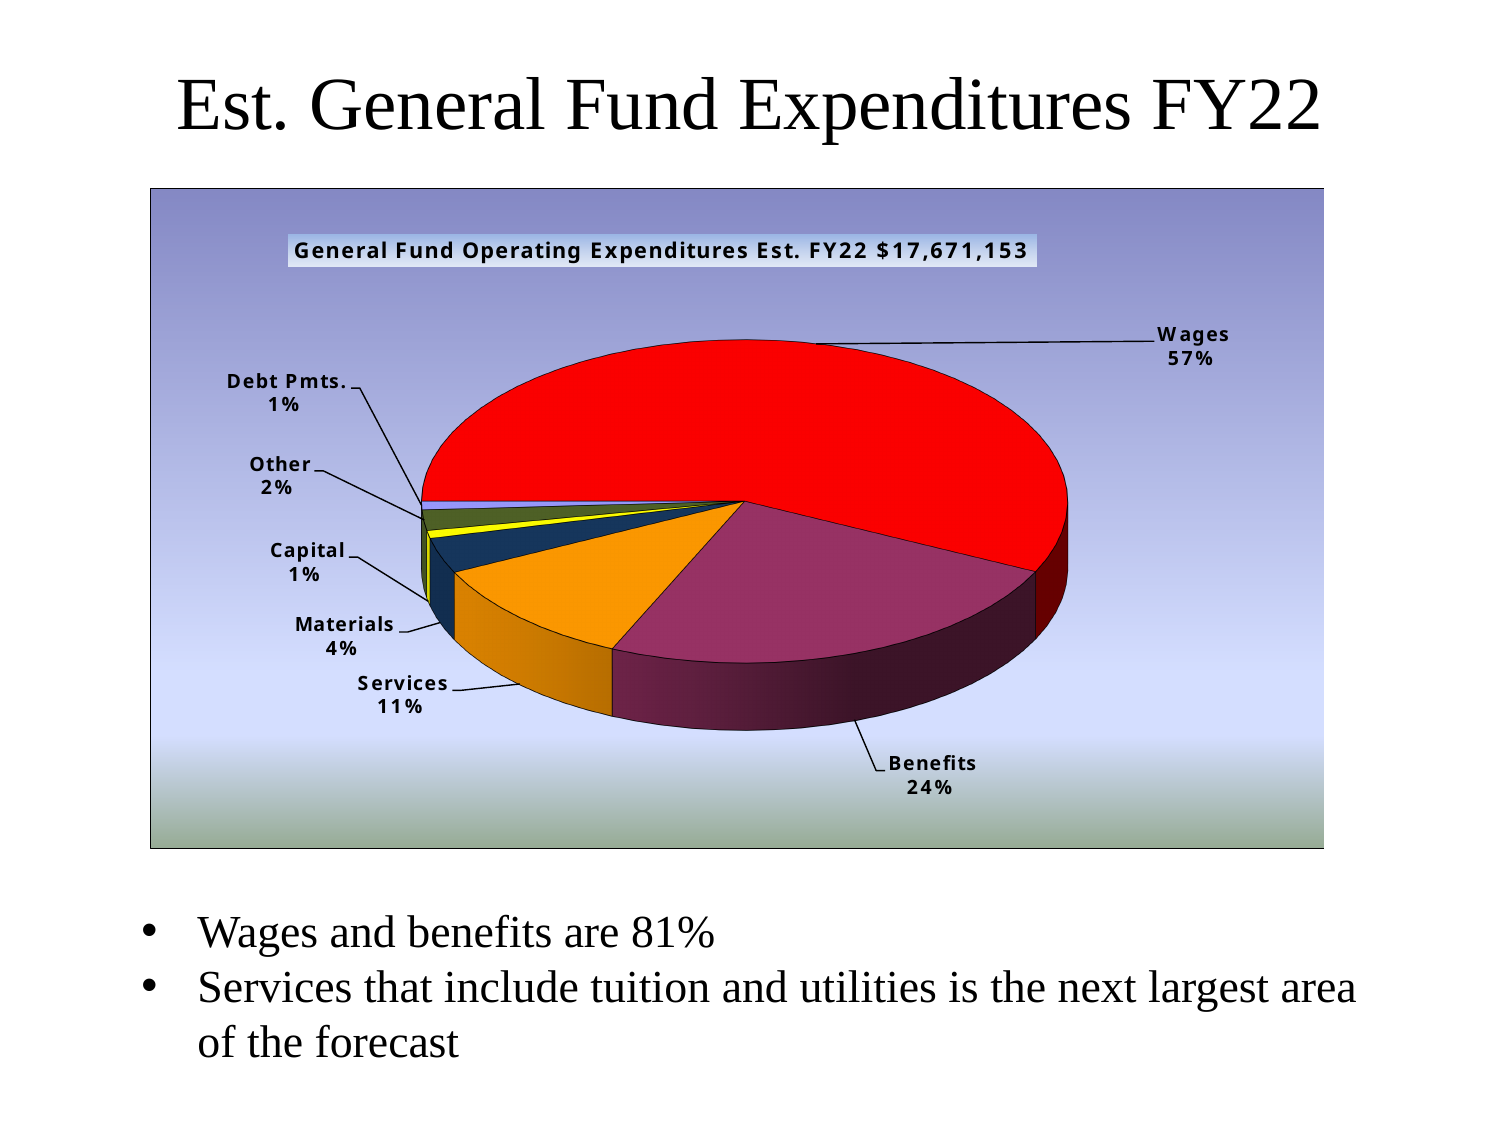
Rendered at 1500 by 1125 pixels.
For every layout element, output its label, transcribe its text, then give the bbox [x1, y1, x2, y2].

title Est. General Fund Expenditures FY22 [56, 37, 1444, 163]
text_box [149, 187, 1325, 849]
text_box Wages and benefits are 81% Services that include tuition and utilities is the next largest area of the forecast [126, 894, 1374, 1075]
